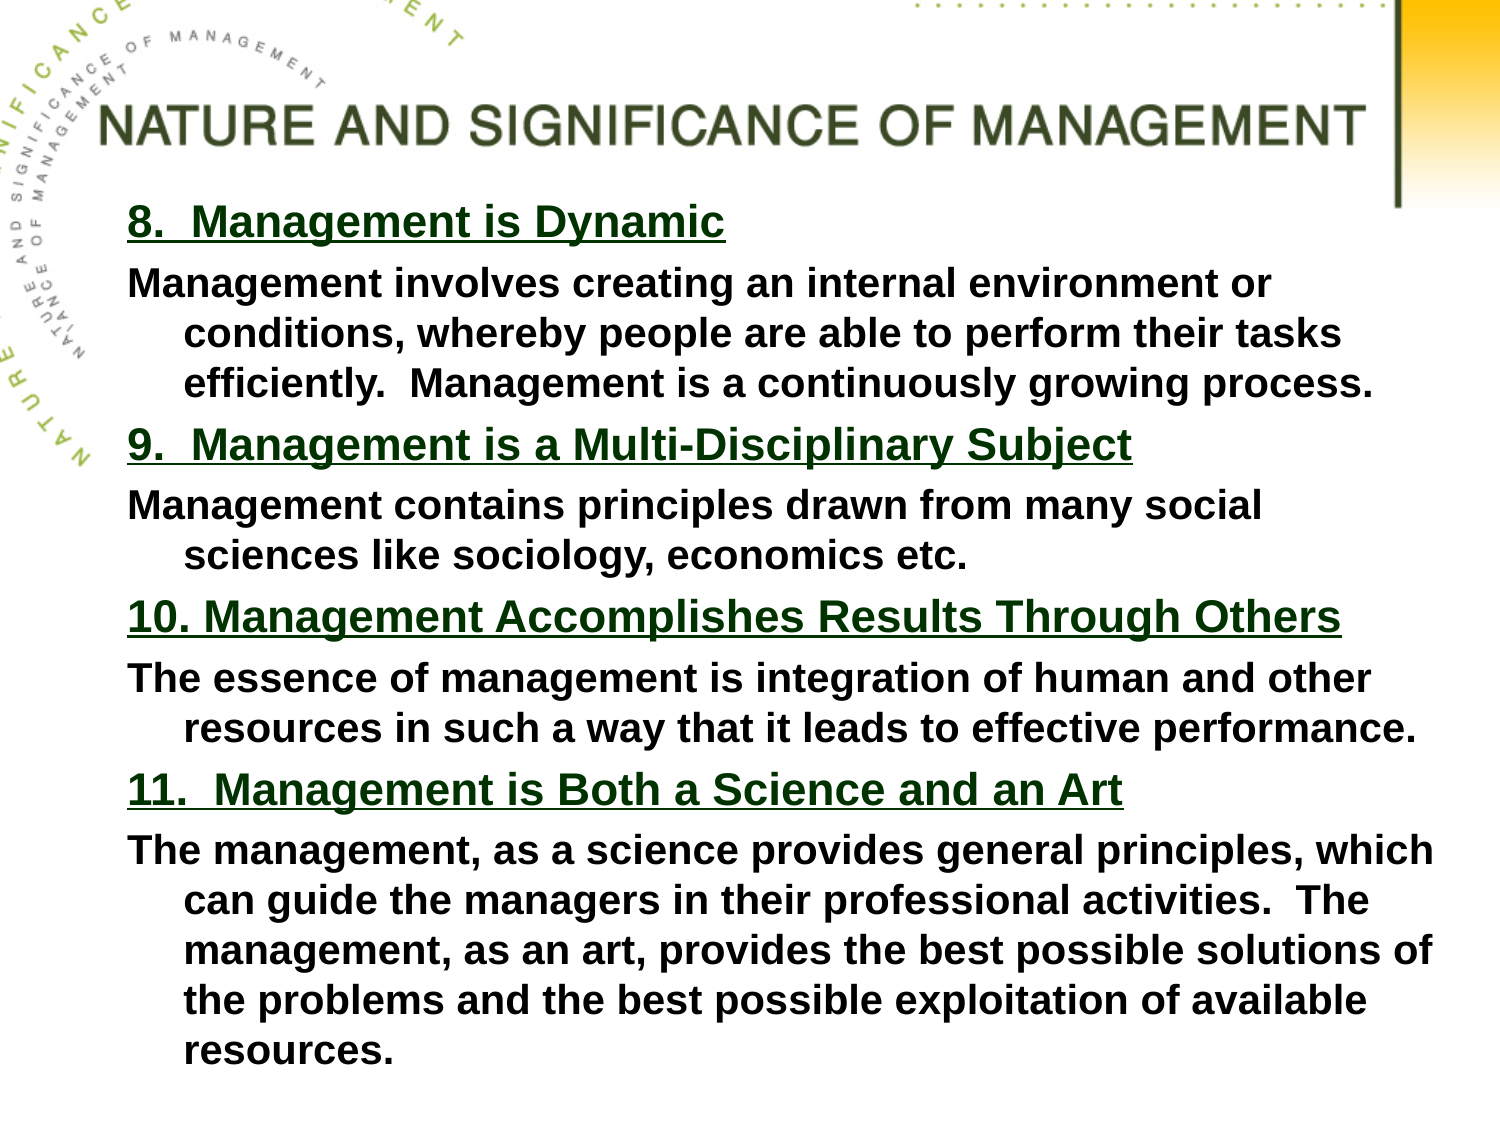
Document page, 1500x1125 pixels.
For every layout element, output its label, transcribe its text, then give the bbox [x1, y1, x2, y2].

picture [0, 0, 1500, 1125]
text_box 8. Management is Dynamic Management involves creating an internal environment or conditions, whereby people are able to perform their tasks efficiently. Management is a continuously growing process. 9. Management is a Multi-Disciplinary Subject Management contains principles drawn from many social sciences like sociology, economics etc. 10. Management Accomplishes Results Through Others The essence of management is integration of human and other resources in such a way that it leads to effective performance. 11. Management is Both a Science and an Art The management, as a science provides general principles, which can guide the managers in their professional activities. The management, as an art, provides the best possible solutions of the problems and the best possible exploitation of available resources. [112, 184, 1459, 929]
